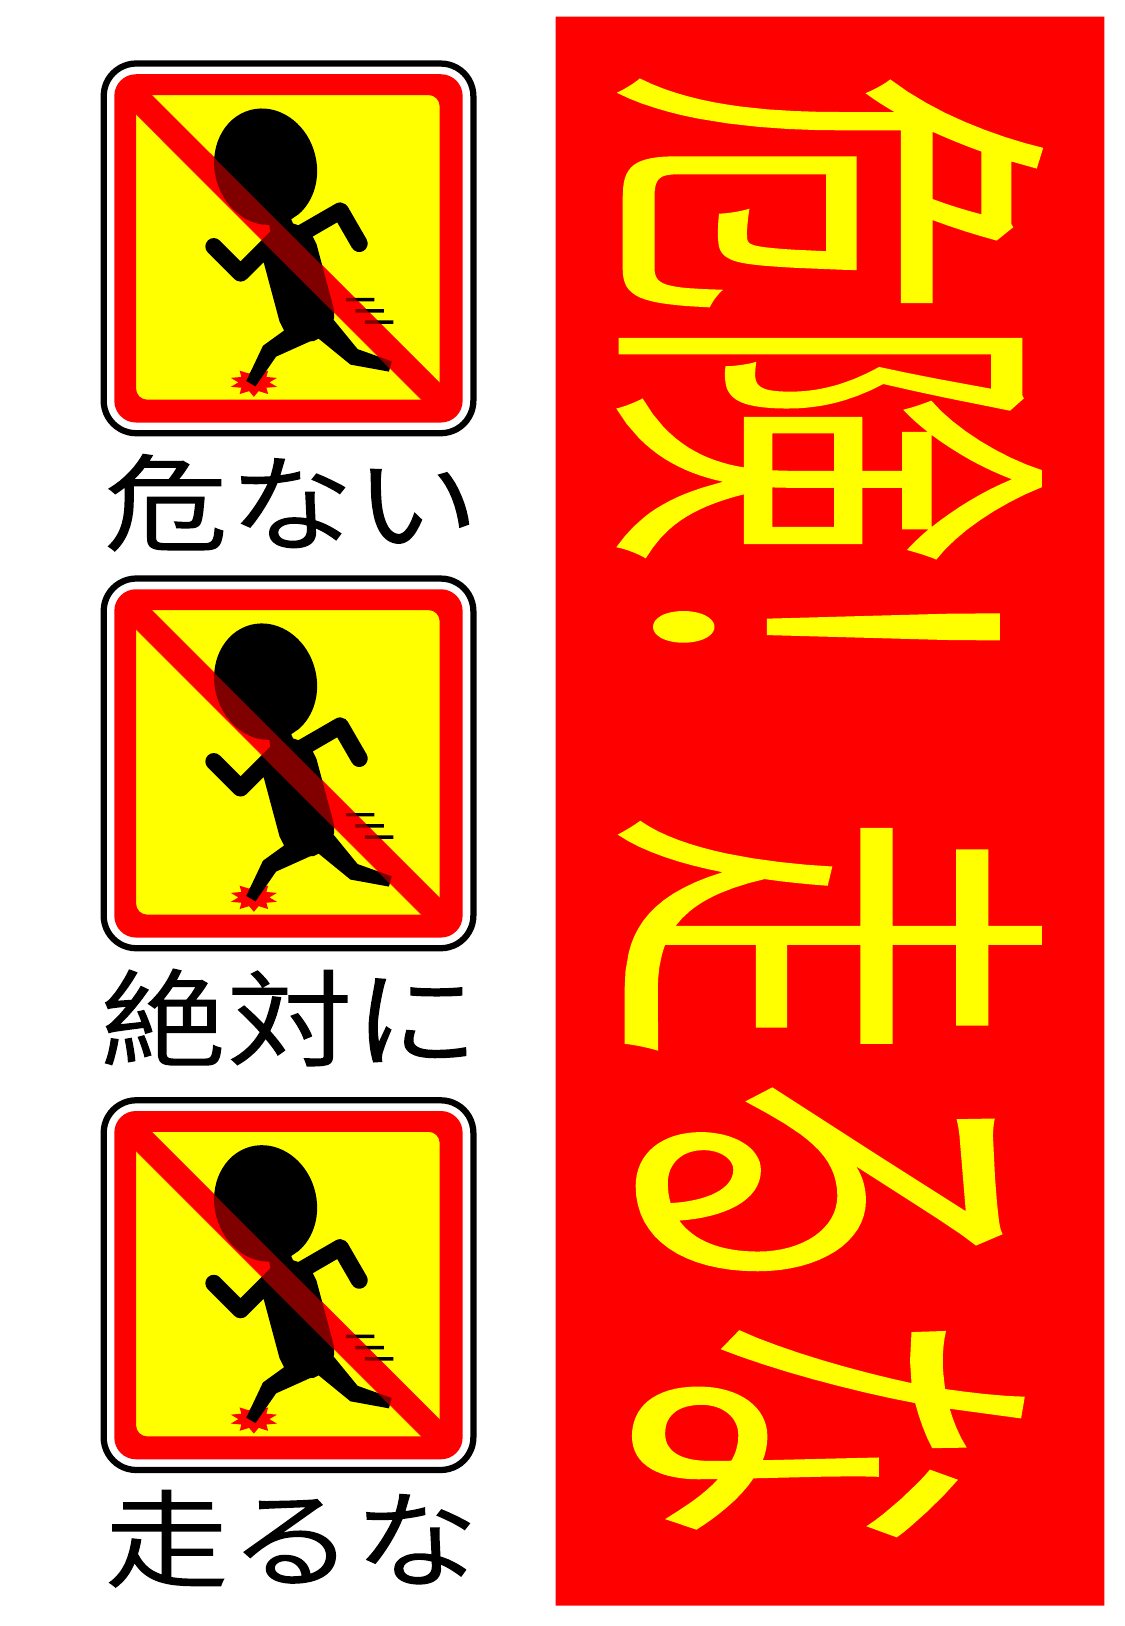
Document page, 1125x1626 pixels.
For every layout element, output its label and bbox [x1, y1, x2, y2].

text_box [103, 578, 474, 949]
text_box [103, 1100, 474, 1471]
text_box [103, 63, 474, 434]
text_box [554, 15, 1107, 1608]
